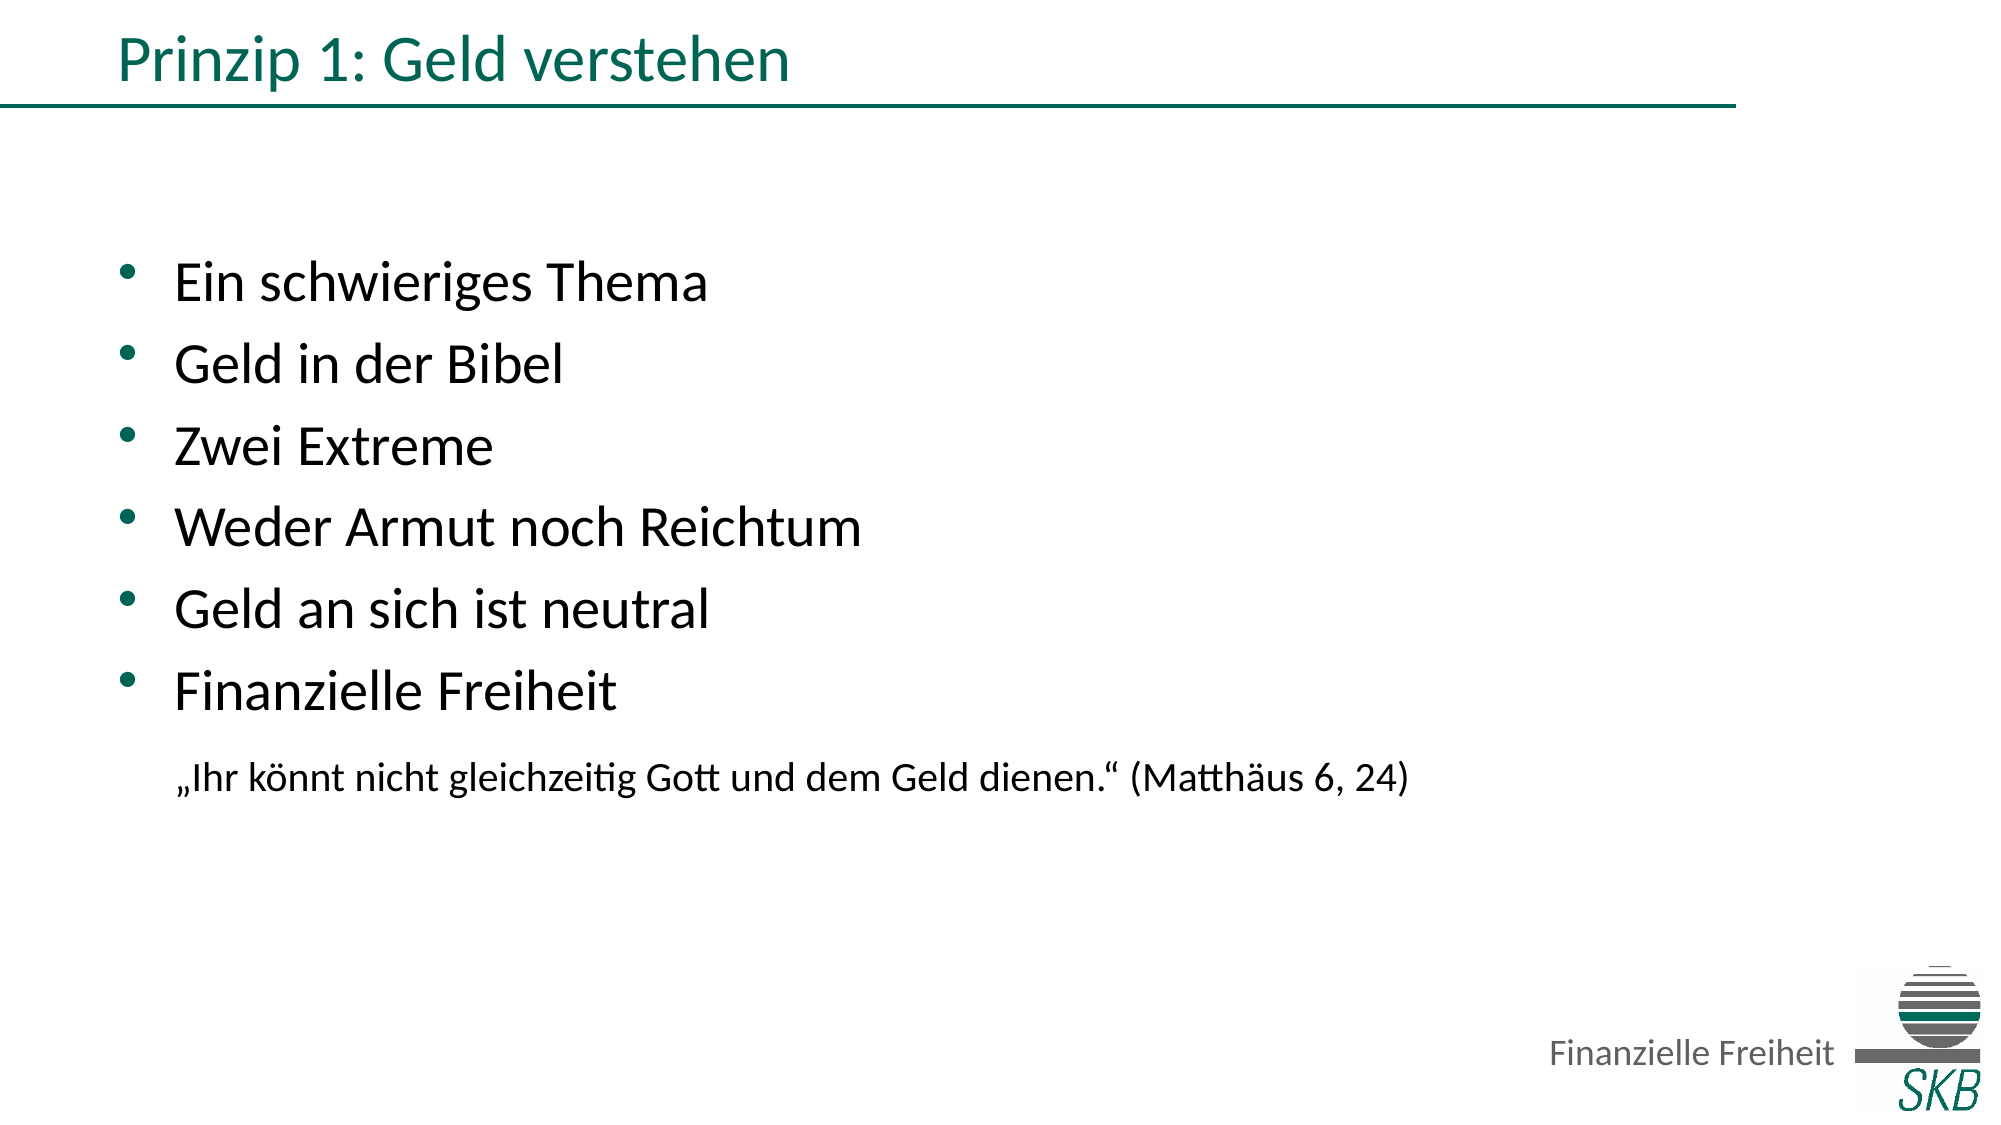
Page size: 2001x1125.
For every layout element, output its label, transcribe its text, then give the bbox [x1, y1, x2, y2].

picture [1855, 966, 1981, 1111]
list Ein schwieriges Thema Geld in der Bibel Zwei Extreme Weder Armut noch Reichtum Geld an sich ist neutral Finanzielle Freiheit „Ihr könnt nicht gleichzeitig Gott und dem Geld dienen.“ (Matthäus 6, 24) [117, 243, 1732, 944]
title Prinzip 1: Geld verstehen [102, 7, 1300, 80]
